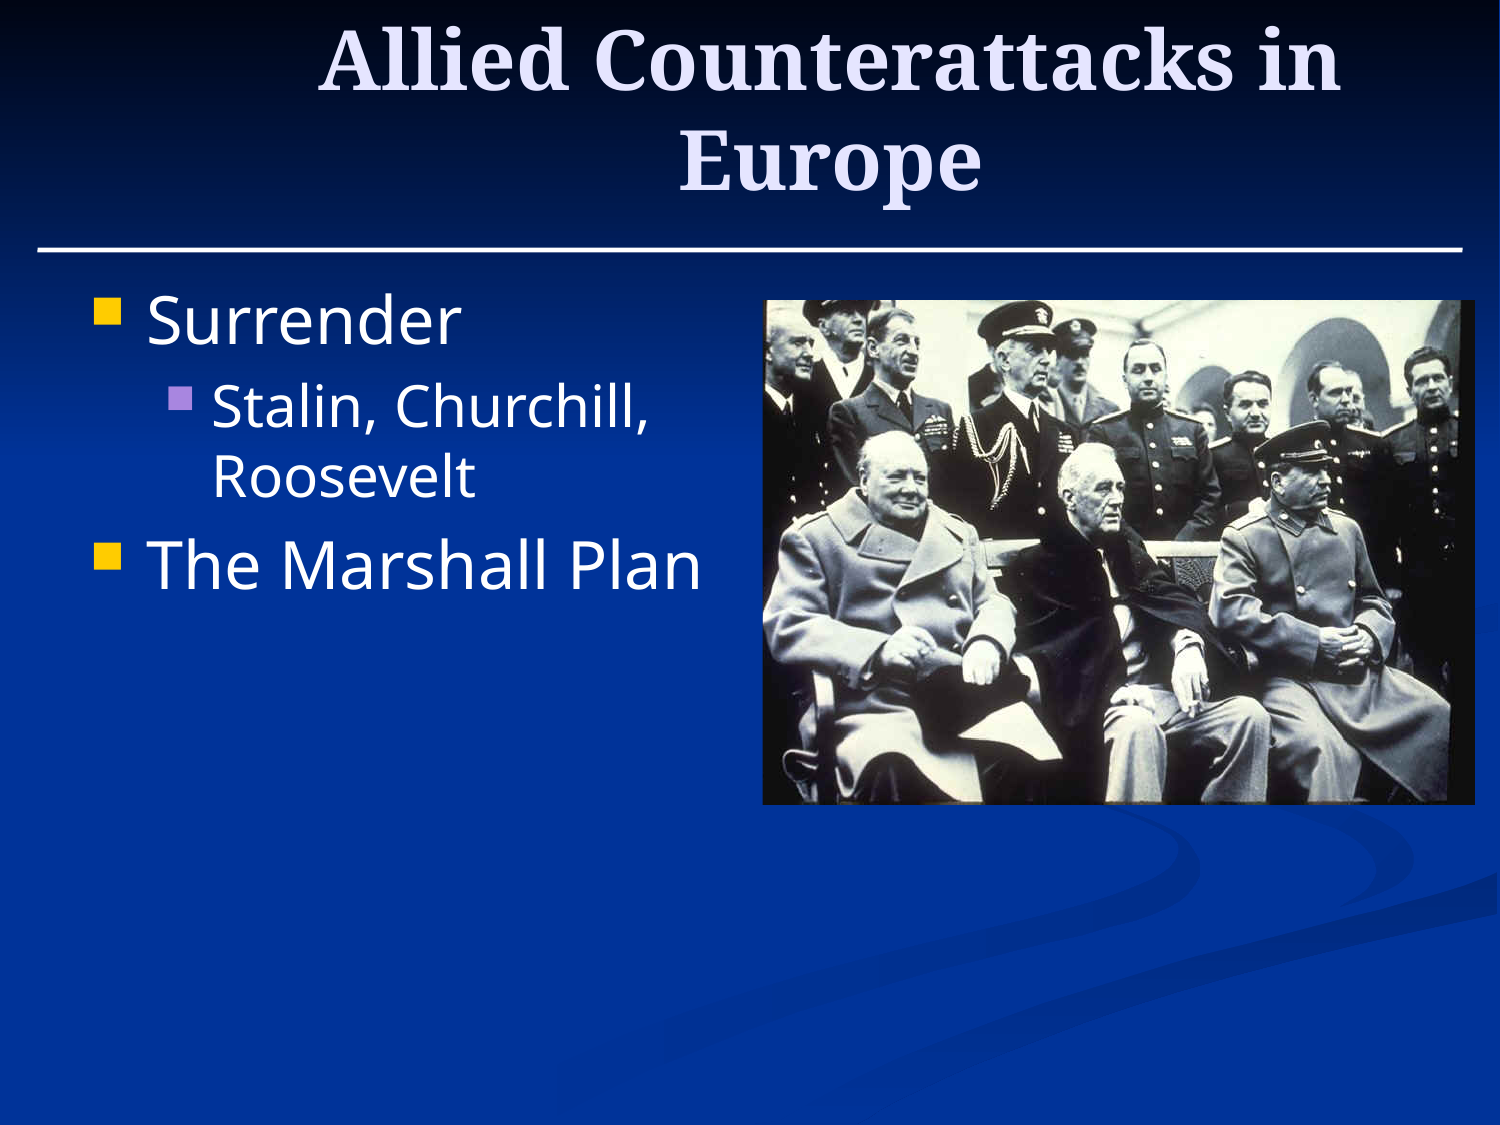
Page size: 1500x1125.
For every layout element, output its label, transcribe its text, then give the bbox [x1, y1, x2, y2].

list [762, 299, 1476, 805]
title Allied Counterattacks in Europe [274, 44, 1388, 170]
list Surrender Stalin, Churchill, Roosevelt The Marshall Plan [74, 269, 738, 1013]
